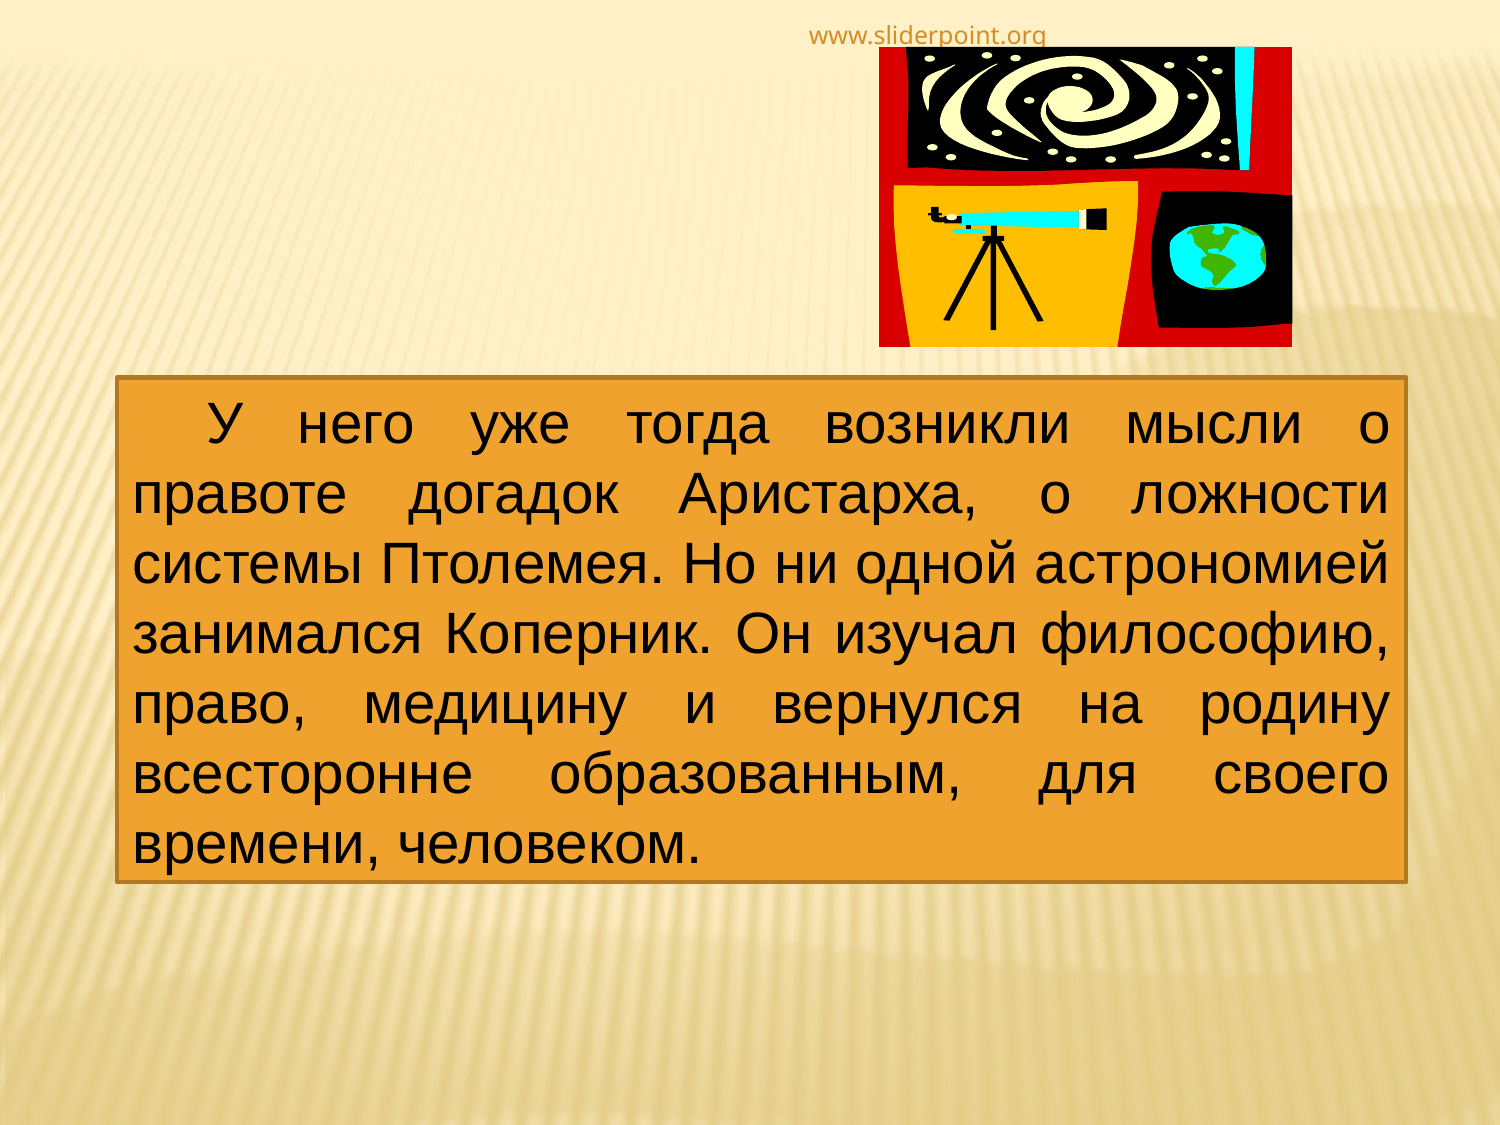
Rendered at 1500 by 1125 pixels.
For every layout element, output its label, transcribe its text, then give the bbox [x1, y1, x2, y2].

footer www.sliderpoint.org [512, 12, 1063, 60]
picture [878, 46, 1293, 348]
text_box У него уже тогда возникли мысли о правоте догадок Аристарха, о ложности системы Птолемея. Но ни одной астрономией занимался Коперник. Он изучал философию, право, медицину и вернулся на родину всесторонне образованным, для своего времени, человеком. [115, 375, 1408, 884]
